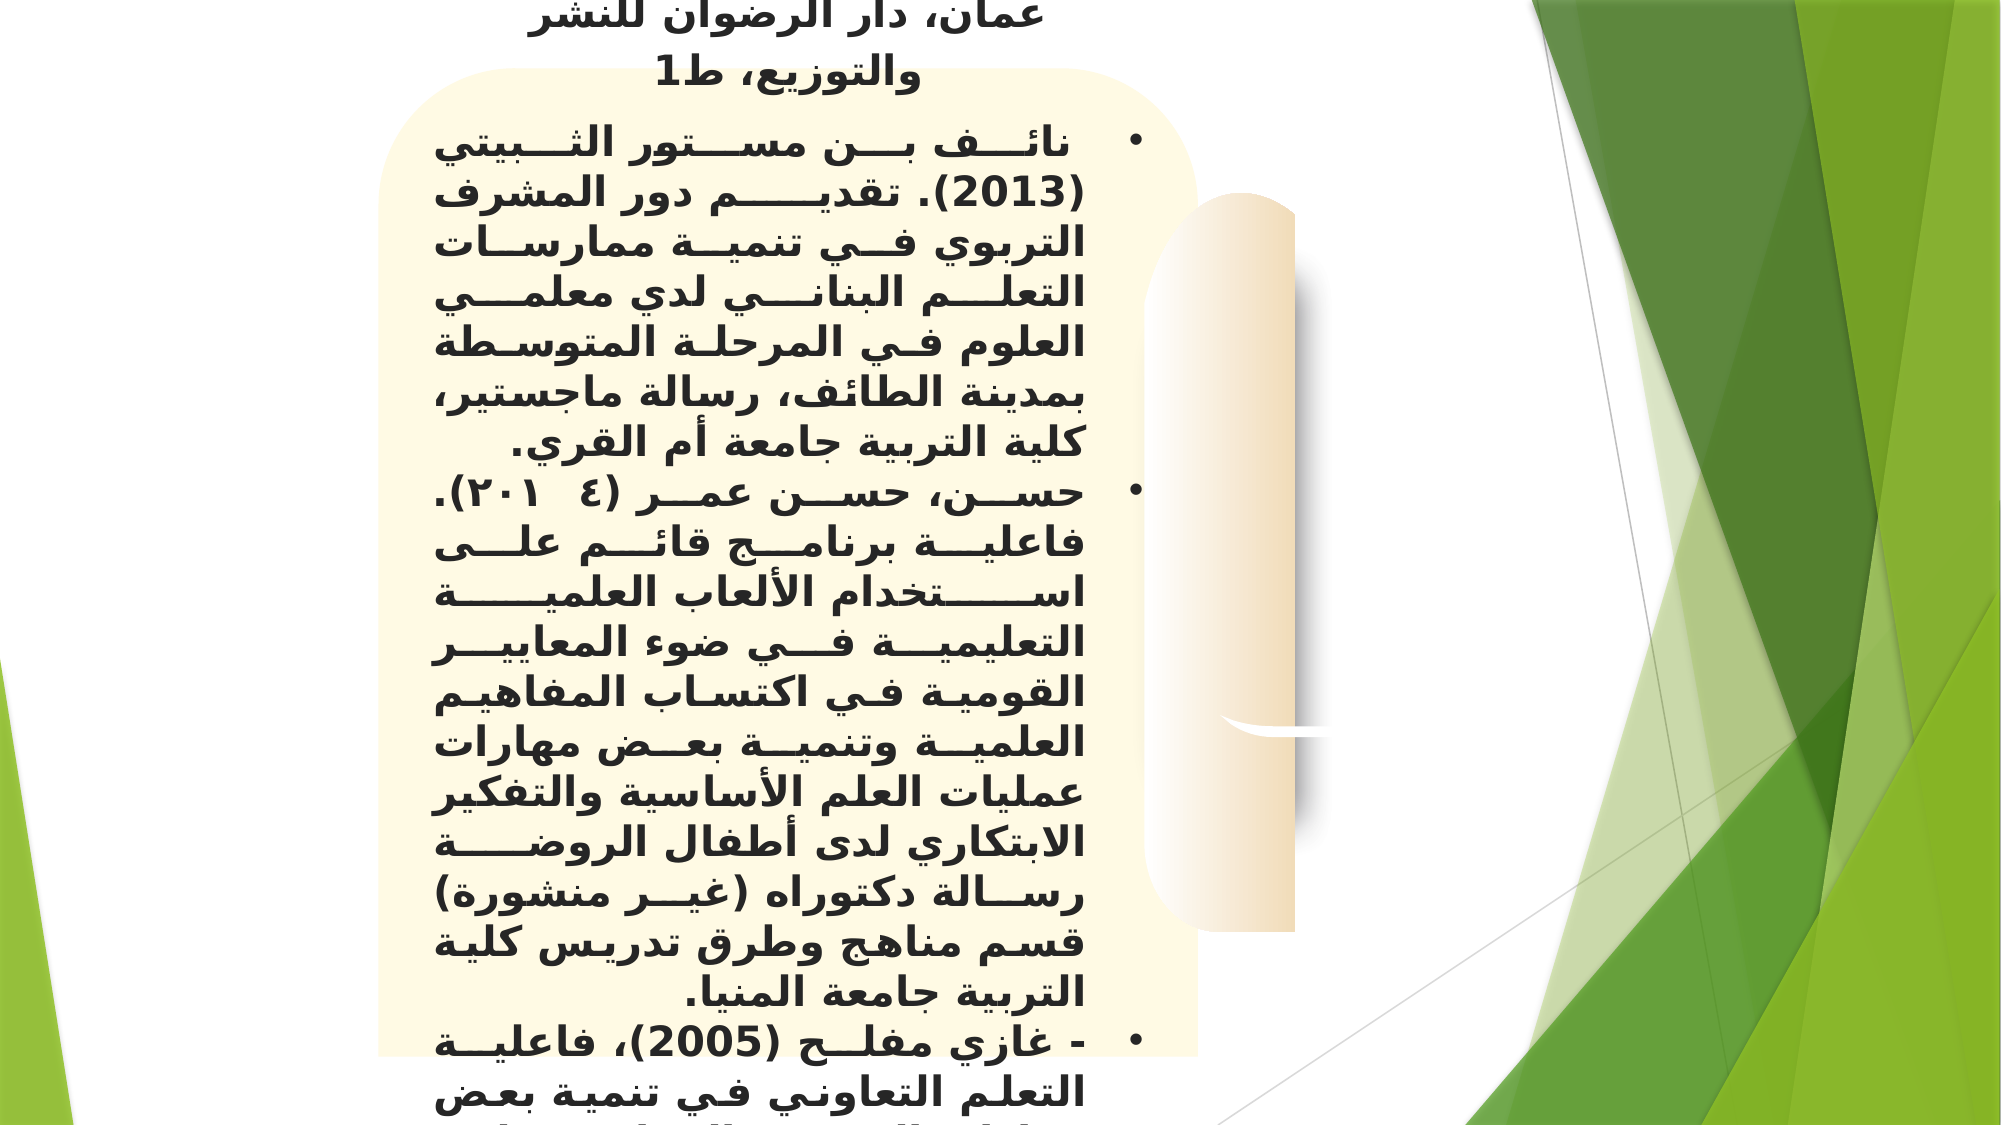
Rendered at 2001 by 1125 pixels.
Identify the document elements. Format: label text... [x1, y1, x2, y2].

text_box [1218, 713, 1350, 739]
text_box سعد على زاير وعهود سامي هاشم (2016). كيف نصل إلى الفهم القرائي، القراءة المطالعة الفهم القرائي نماذج الفهم القرائي، عمان، دار الرضوان للنشر والتوزيع، ط1 نائف بن مستور الثبيتي (2013). تقديم دور المشرف التربوي في تنمية ممارسات التعلم البناني لدي معلمي العلوم في المرحلة المتوسطة بمدينة الطائف، رسالة ماجستير، كلية التربية جامعة أم القري. حسن، حسن عمر (٢٠١٤). فاعلية برنامج قائم على استخدام الألعاب العلمية التعليمية في ضوء المعايير القومية في اكتساب المفاهيم العلمية وتنمية بعض مهارات عمليات العلم الأساسية والتفكير الابتكاري لدى أطفال الروضة رسالة دكتوراه (غير منشورة) قسم مناهج وطرق تدريس كلية التربية جامعة المنيا. - غازي مفلح (2005)، فاعلية التعلم التعاوني في تنمية بعض مهارات الفهم القرائي لدى طلبة الصف الأول الثانوي"، مجلة جامعة دمشق للعلوم التربوية، المجلد 21، العدد الثاني، سوريا. ، أوافق إلى حد ما = 2، لا أوافق=1 [376, 66, 1200, 1059]
text_box [1142, 191, 1297, 934]
